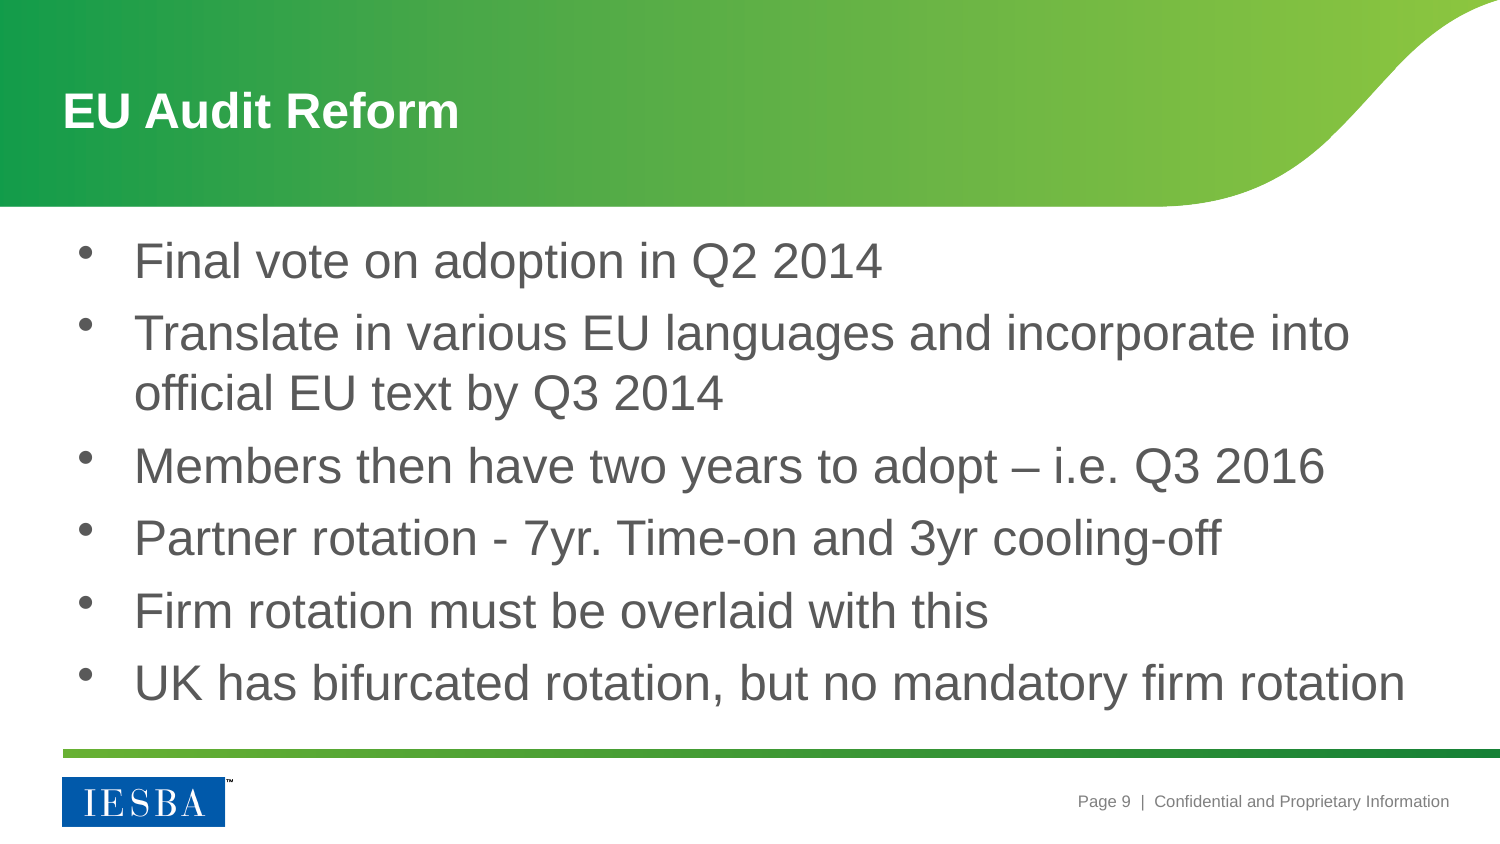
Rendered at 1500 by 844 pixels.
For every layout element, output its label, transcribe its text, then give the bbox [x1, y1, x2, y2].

title EU Audit Reform [62, 75, 1300, 142]
picture [62, 777, 233, 827]
picture [0, 0, 1500, 207]
list Final vote on adoption in Q2 2014 Translate in various EU languages and incorporate into official EU text by Q3 2014 Members then have two years to adopt – i.e. Q3 2016 Partner rotation - 7yr. Time-on and 3yr cooling-off Firm rotation must be overlaid with this UK has bifurcated rotation, but no mandatory firm rotation [62, 220, 1450, 724]
